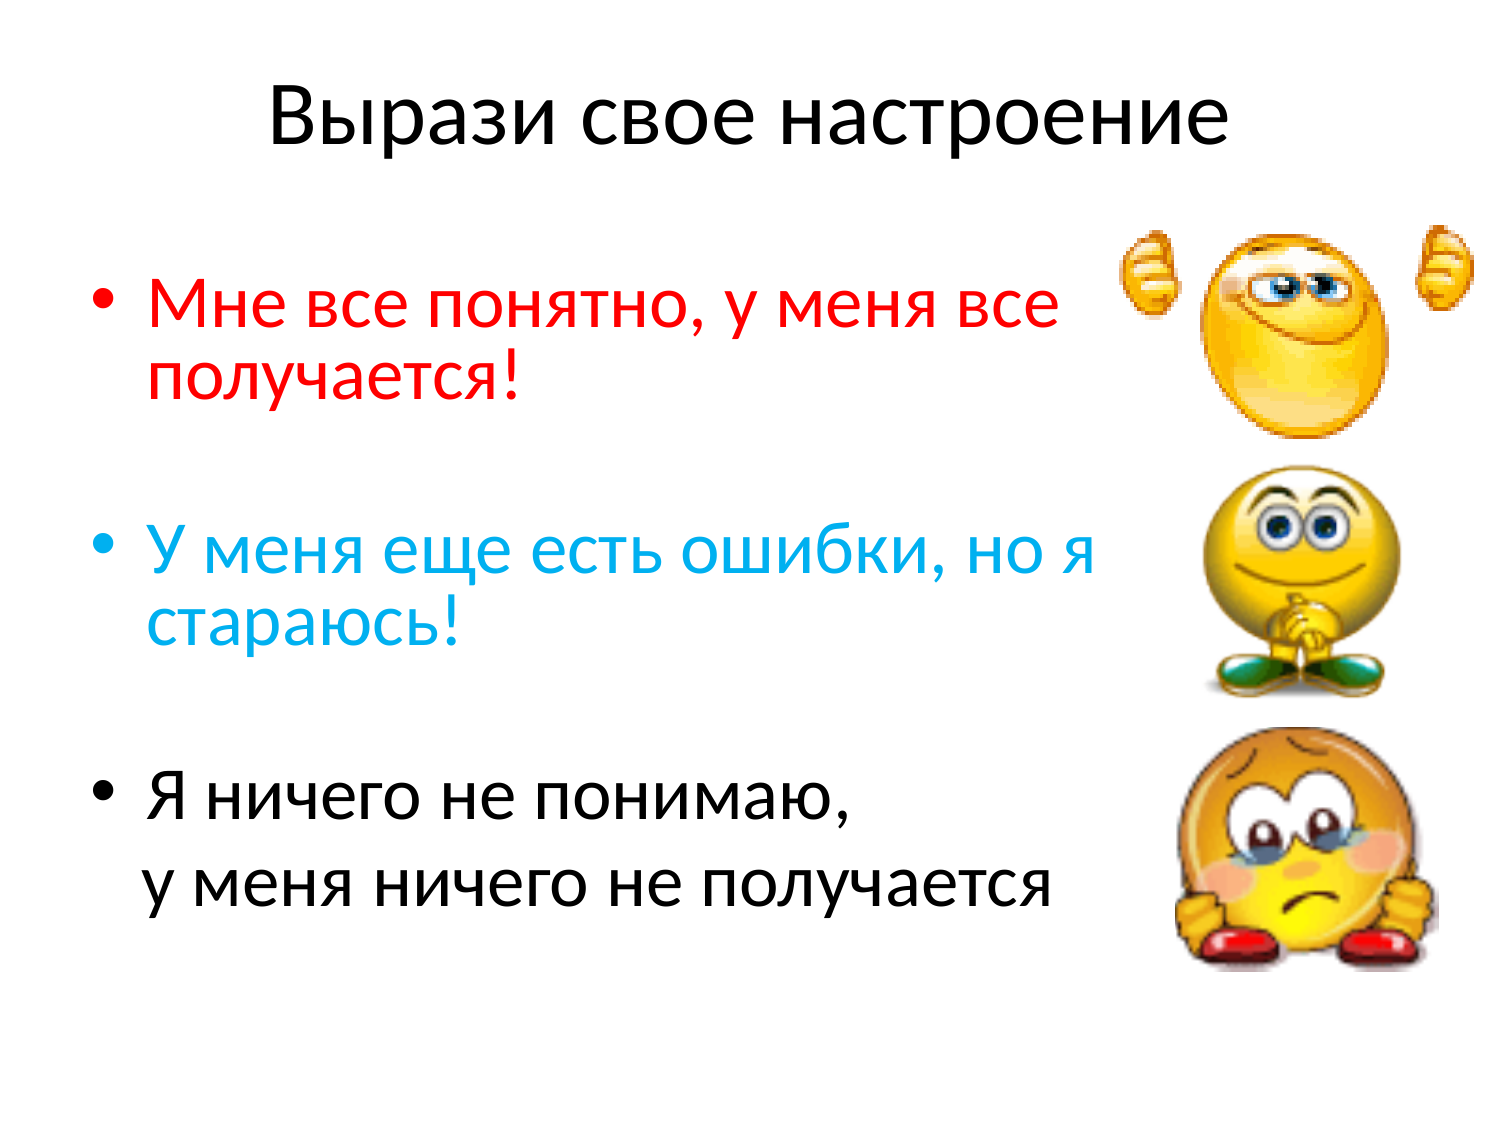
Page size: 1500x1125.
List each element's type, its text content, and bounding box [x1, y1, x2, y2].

picture [1174, 727, 1439, 973]
title Вырази свое настроение [75, 45, 1425, 233]
picture [1101, 196, 1500, 712]
list Мне все понятно, у меня все получается! У меня еще есть ошибки, но я стараюсь! Я ничего не понимаю, у меня ничего не получается! [75, 262, 1425, 1005]
